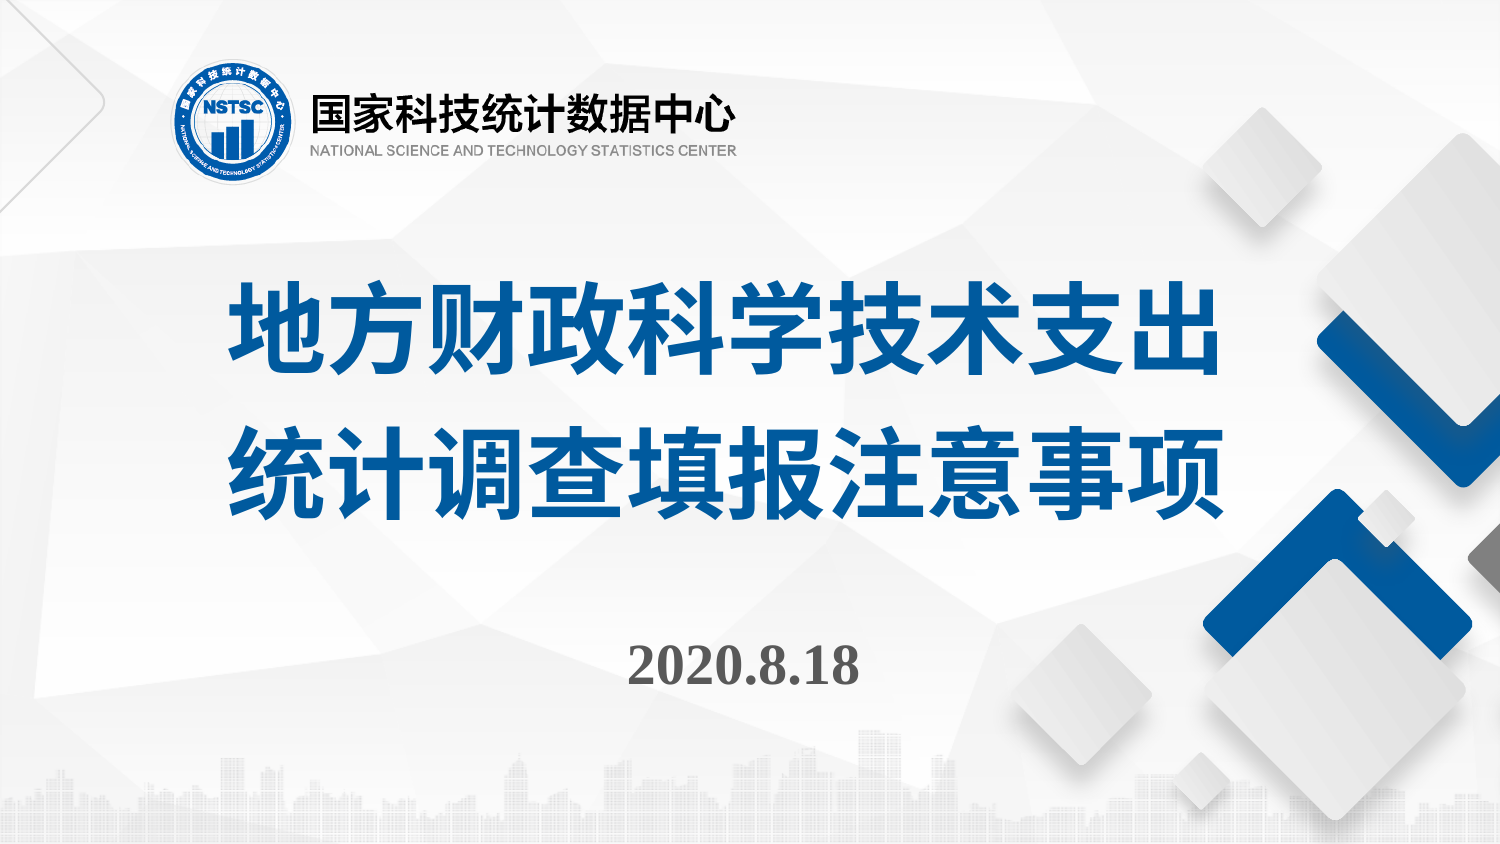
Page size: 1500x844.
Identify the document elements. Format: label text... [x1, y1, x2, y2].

picture [0, 0, 1500, 844]
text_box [1030, 123, 1500, 844]
text_box [0, 0, 107, 215]
text_box 地方财政科学技术支出 统计调查填报注意事项 [89, 232, 1024, 540]
text_box 2020.8.18 [611, 619, 905, 704]
